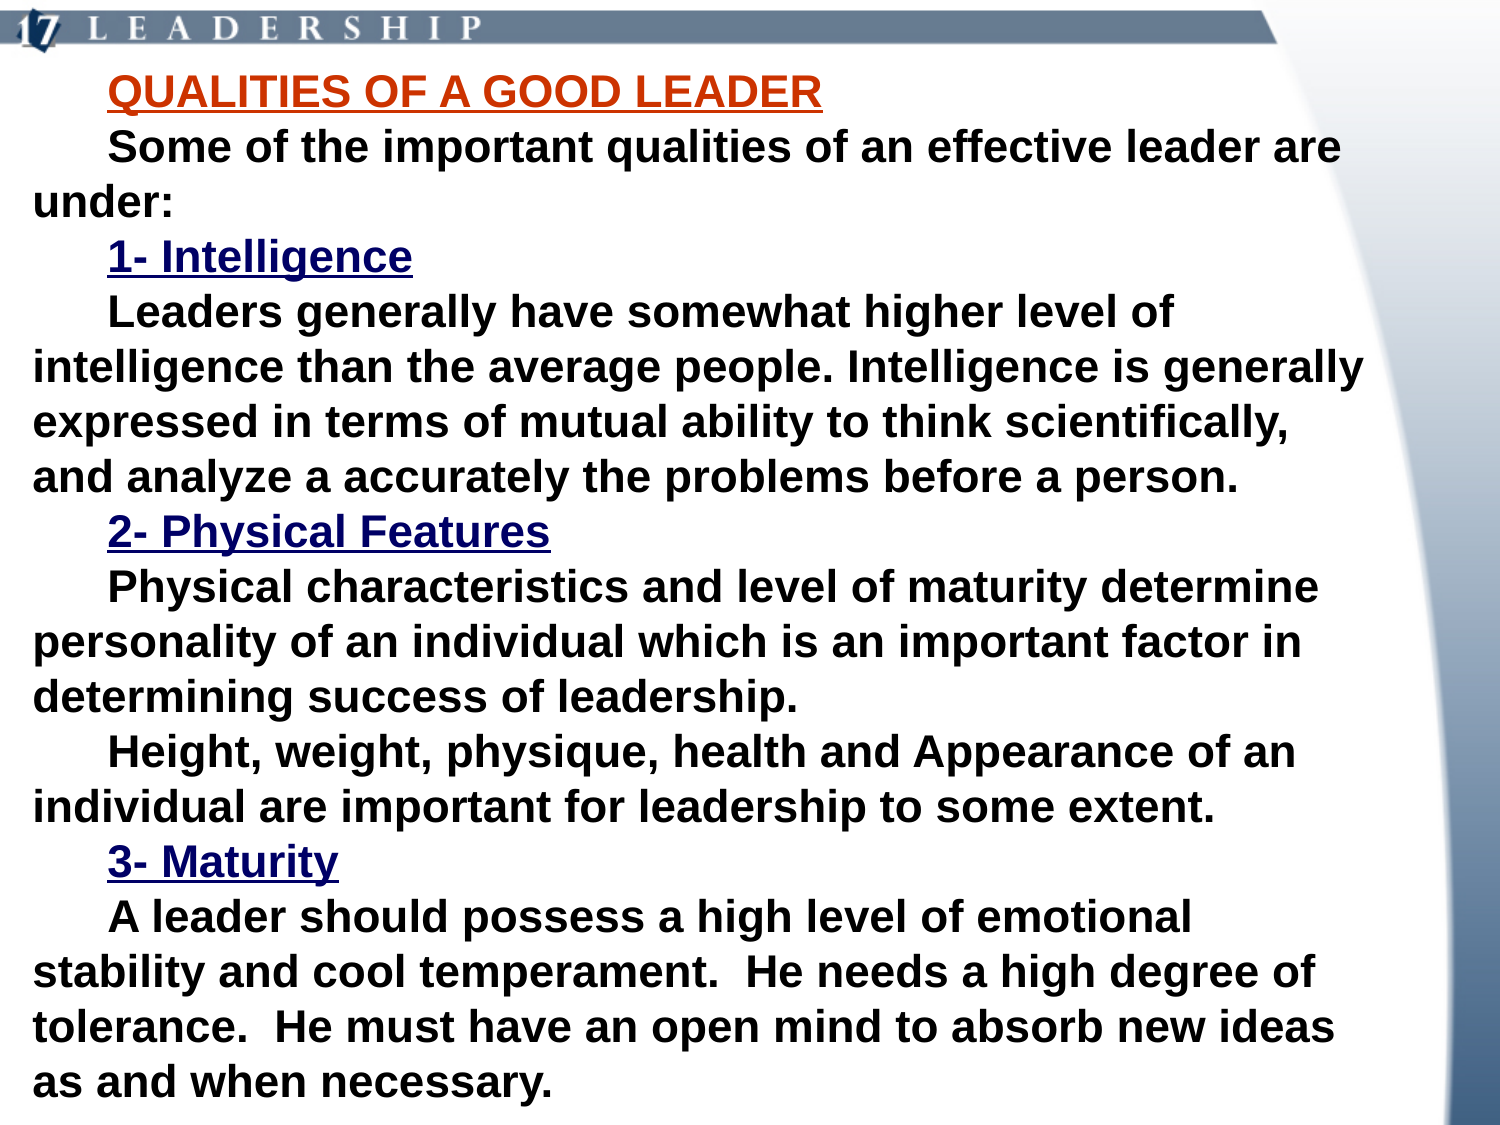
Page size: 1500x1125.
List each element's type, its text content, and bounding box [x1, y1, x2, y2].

picture [0, 0, 1500, 1125]
text_box QUALITIES OF A GOOD LEADER Some of the important qualities of an effective leader are under: 1- Intelligence Leaders generally have somewhat higher level of intelligence than the average people. Intelligence is generally expressed in terms of mutual ability to think scientifically, and analyze a accurately the problems before a person. 2- Physical Features Physical characteristics and level of maturity determine personality of an individual which is an important factor in determining success of leadership. Height, weight, physique, health and Appearance of an individual are important for leadership to some extent. 3- Maturity A leader should possess a high level of emotional stability and cool temperament. He needs a high degree of tolerance. He must have an open mind to absorb new ideas as and when necessary. [17, 54, 1388, 1114]
